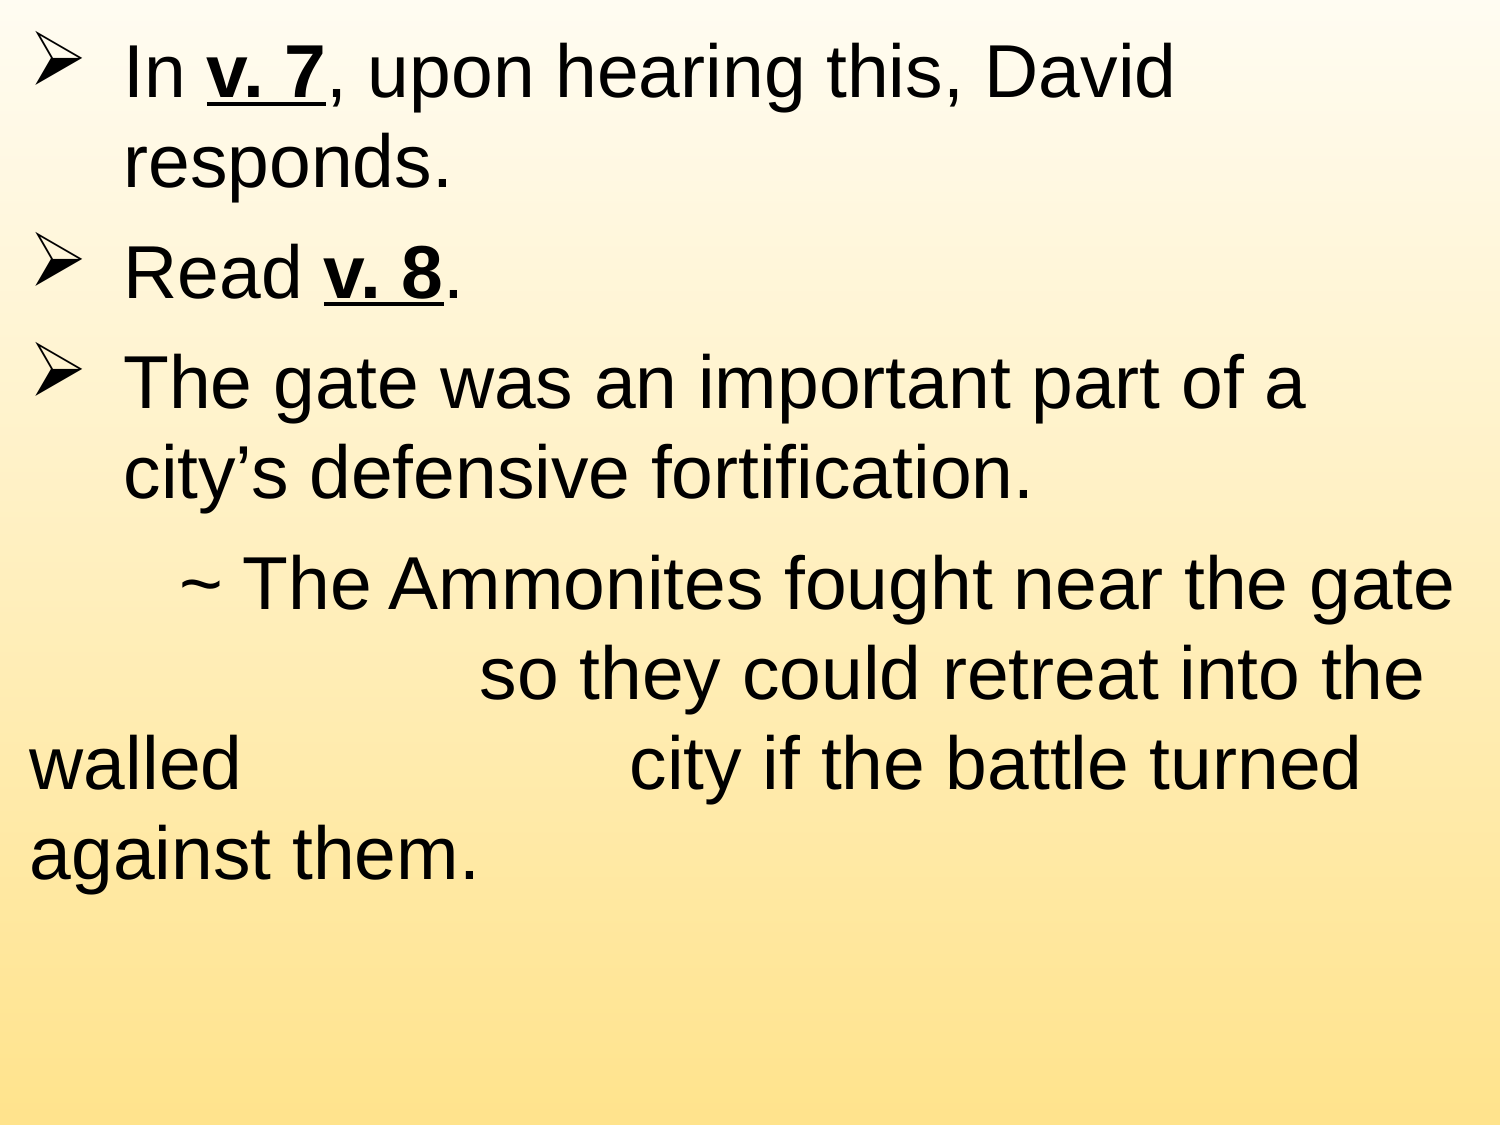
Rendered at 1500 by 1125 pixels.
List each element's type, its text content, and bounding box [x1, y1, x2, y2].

subtitle In v. 7, upon hearing this, David responds. Read v. 8. The gate was an important part of a city’s defensive fortification. ~ The Ammonites fought near the gate so they could retreat into the walled city if the battle turned against them. [14, 14, 1482, 1104]
